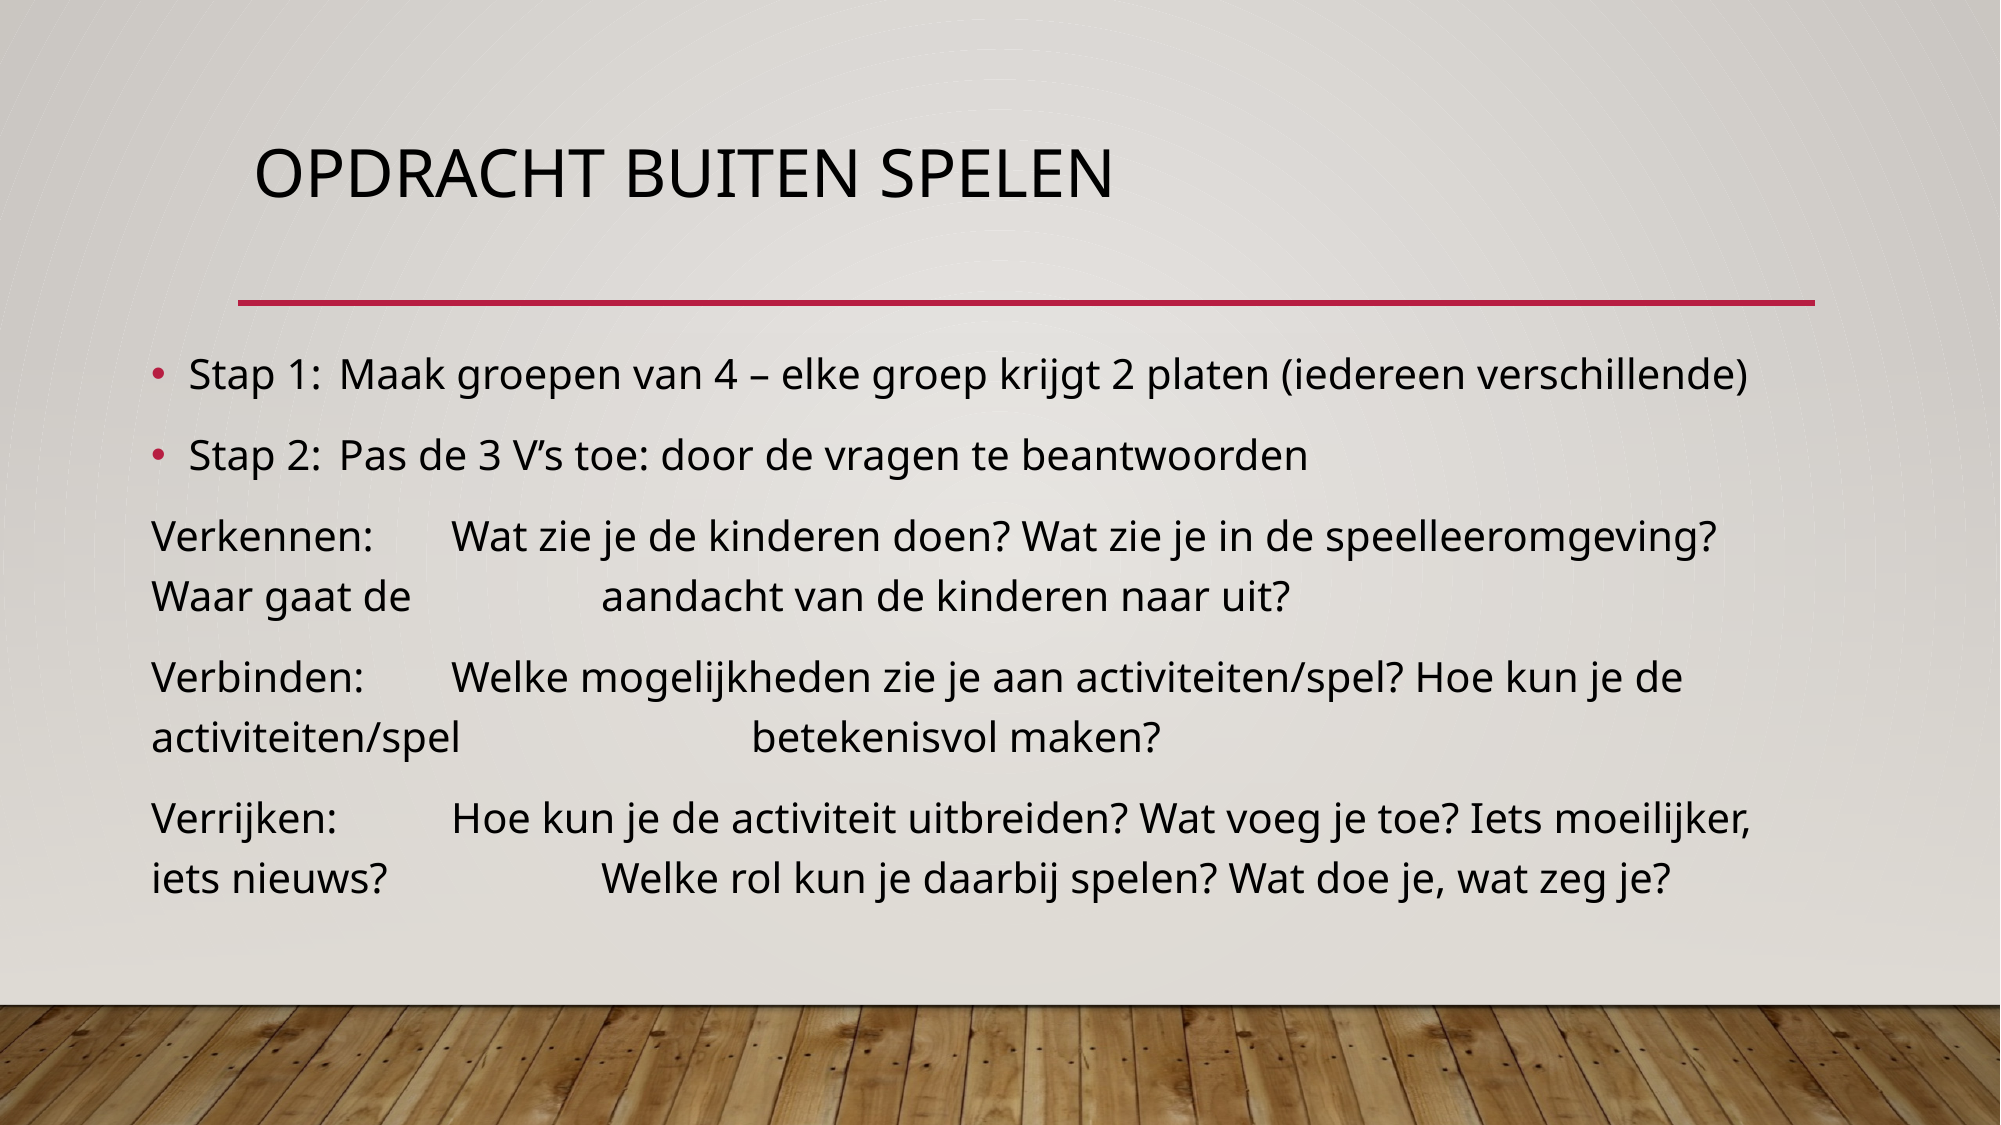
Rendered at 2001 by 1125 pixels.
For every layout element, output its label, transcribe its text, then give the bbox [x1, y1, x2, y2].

list Stap 1: Maak groepen van 4 – elke groep krijgt 2 platen (iedereen verschillende) Stap 2: Pas de 3 V’s toe: door de vragen te beantwoorden Verkennen: Wat zie je de kinderen doen? Wat zie je in de speelleeromgeving? Waar gaat de aandacht van de kinderen naar uit? Verbinden: Welke mogelijkheden zie je aan activiteiten/spel? Hoe kun je de activiteiten/spel betekenisvol maken? Verrijken: Hoe kun je de activiteit uitbreiden? Wat voeg je toe? Iets moeilijker, iets nieuws? Welke rol kun je daarbij spelen? Wat doe je, wat zeg je? [136, 330, 1814, 983]
title Opdracht buiten spelen [238, 131, 1814, 305]
picture [0, 1005, 2000, 1125]
